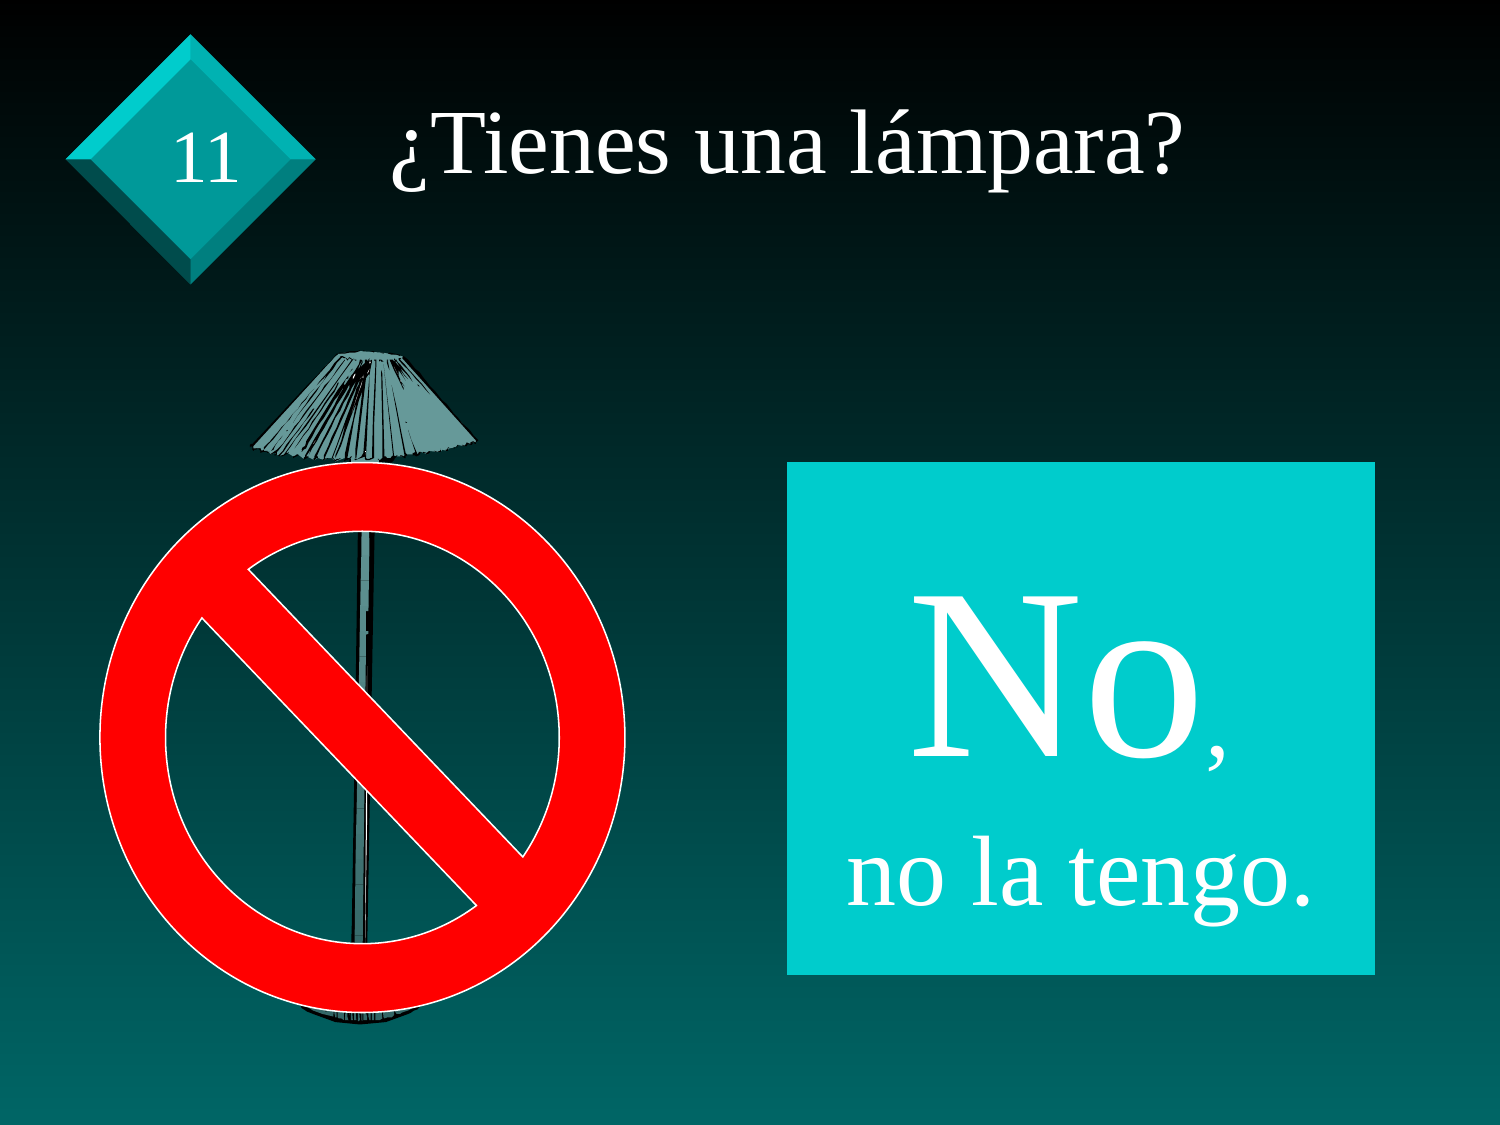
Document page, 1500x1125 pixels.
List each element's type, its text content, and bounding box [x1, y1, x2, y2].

text_box ¿Tienes una lámpara? [374, 74, 1438, 200]
text_box 11 [137, 99, 275, 205]
picture [249, 349, 479, 1025]
text_box [482, 492, 625, 983]
text_box No, no la tengo. [787, 462, 1375, 975]
text_box [99, 492, 244, 984]
